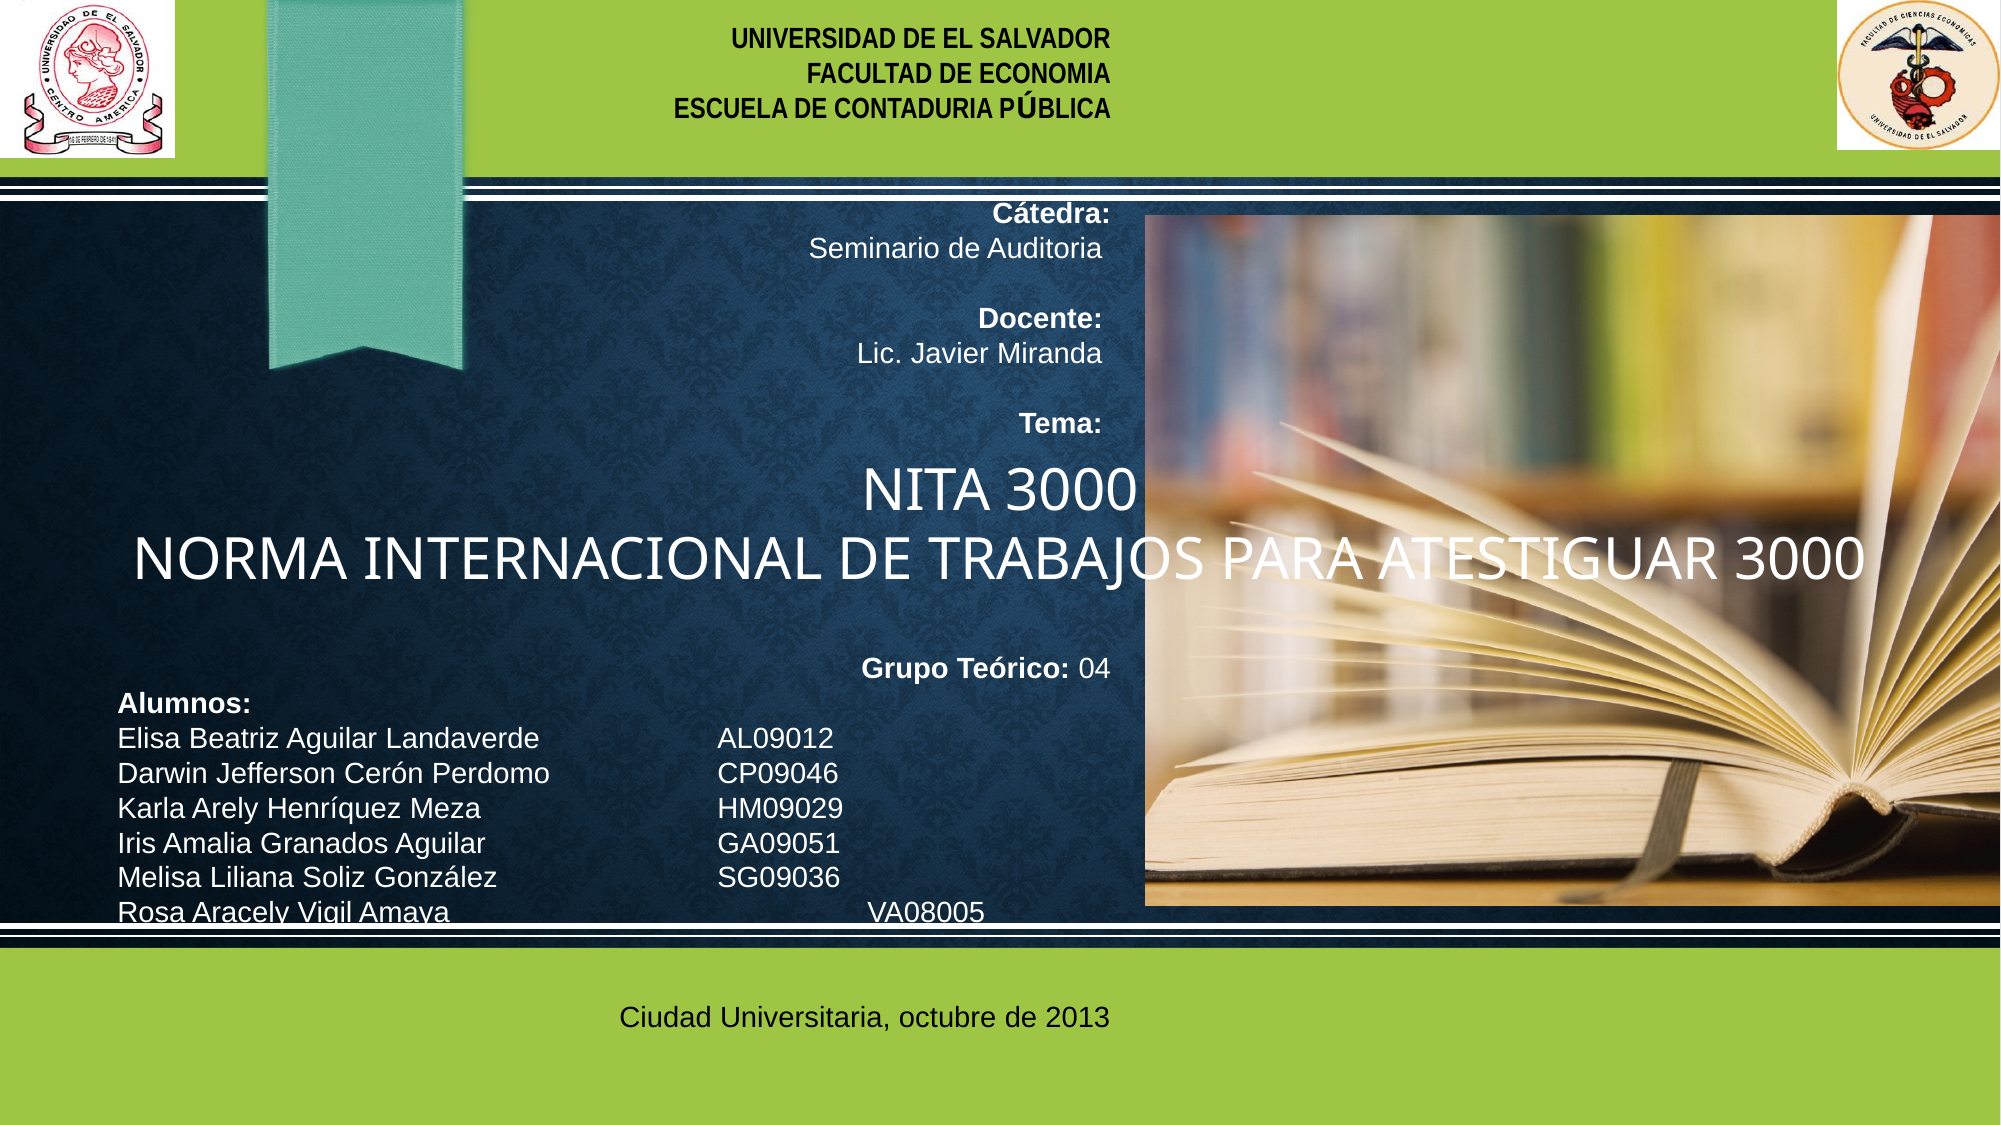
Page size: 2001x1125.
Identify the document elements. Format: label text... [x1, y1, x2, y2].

text_box UNIVERSIDAD DE EL SALVADOR FACULTAD DE ECONOMIA ESCUELA DE CONTADURIA PÚBLICA Cátedra: Seminario de Auditoria Docente: Lic. Javier Miranda Tema: Grupo Teórico: 04 Alumnos: Elisa Beatriz Aguilar Landaverde AL09012 Darwin Jefferson Cerón Perdomo CP09046 Karla Arely Henríquez Meza HM09029 Iris Amalia Granados Aguilar GA09051 Melisa Liliana Soliz González SG09036 Rosa Aracely Vigil Amaya VA08005 Ciudad Universitaria, octubre de 2013 [102, 610, 1126, 1042]
text_box UNIVERSIDAD DE EL SALVADOR FACULTAD DE ECONOMIA ESCUELA DE CONTADURIA PÚBLICA Cátedra: Seminario de Auditoria Docente: Lic. Javier Miranda Tema: Grupo Teórico: 04 Alumnos: Elisa Beatriz Aguilar Landaverde AL09012 Darwin Jefferson Cerón Perdomo CP09046 Karla Arely Henríquez Meza HM09029 Iris Amalia Granados Aguilar GA09051 Melisa Liliana Soliz González SG09036 Rosa Aracely Vigil Amaya VA08005 Ciudad Universitaria, octubre de 2013 [102, 12, 1126, 444]
text_box NITA 3000 NORMA INTERNACIONAL DE TRABAJOS PARA ATESTIGUAR 3000 [0, 444, 1137, 610]
picture [0, 0, 176, 159]
picture [1144, 214, 2000, 906]
picture [1836, 0, 2000, 151]
